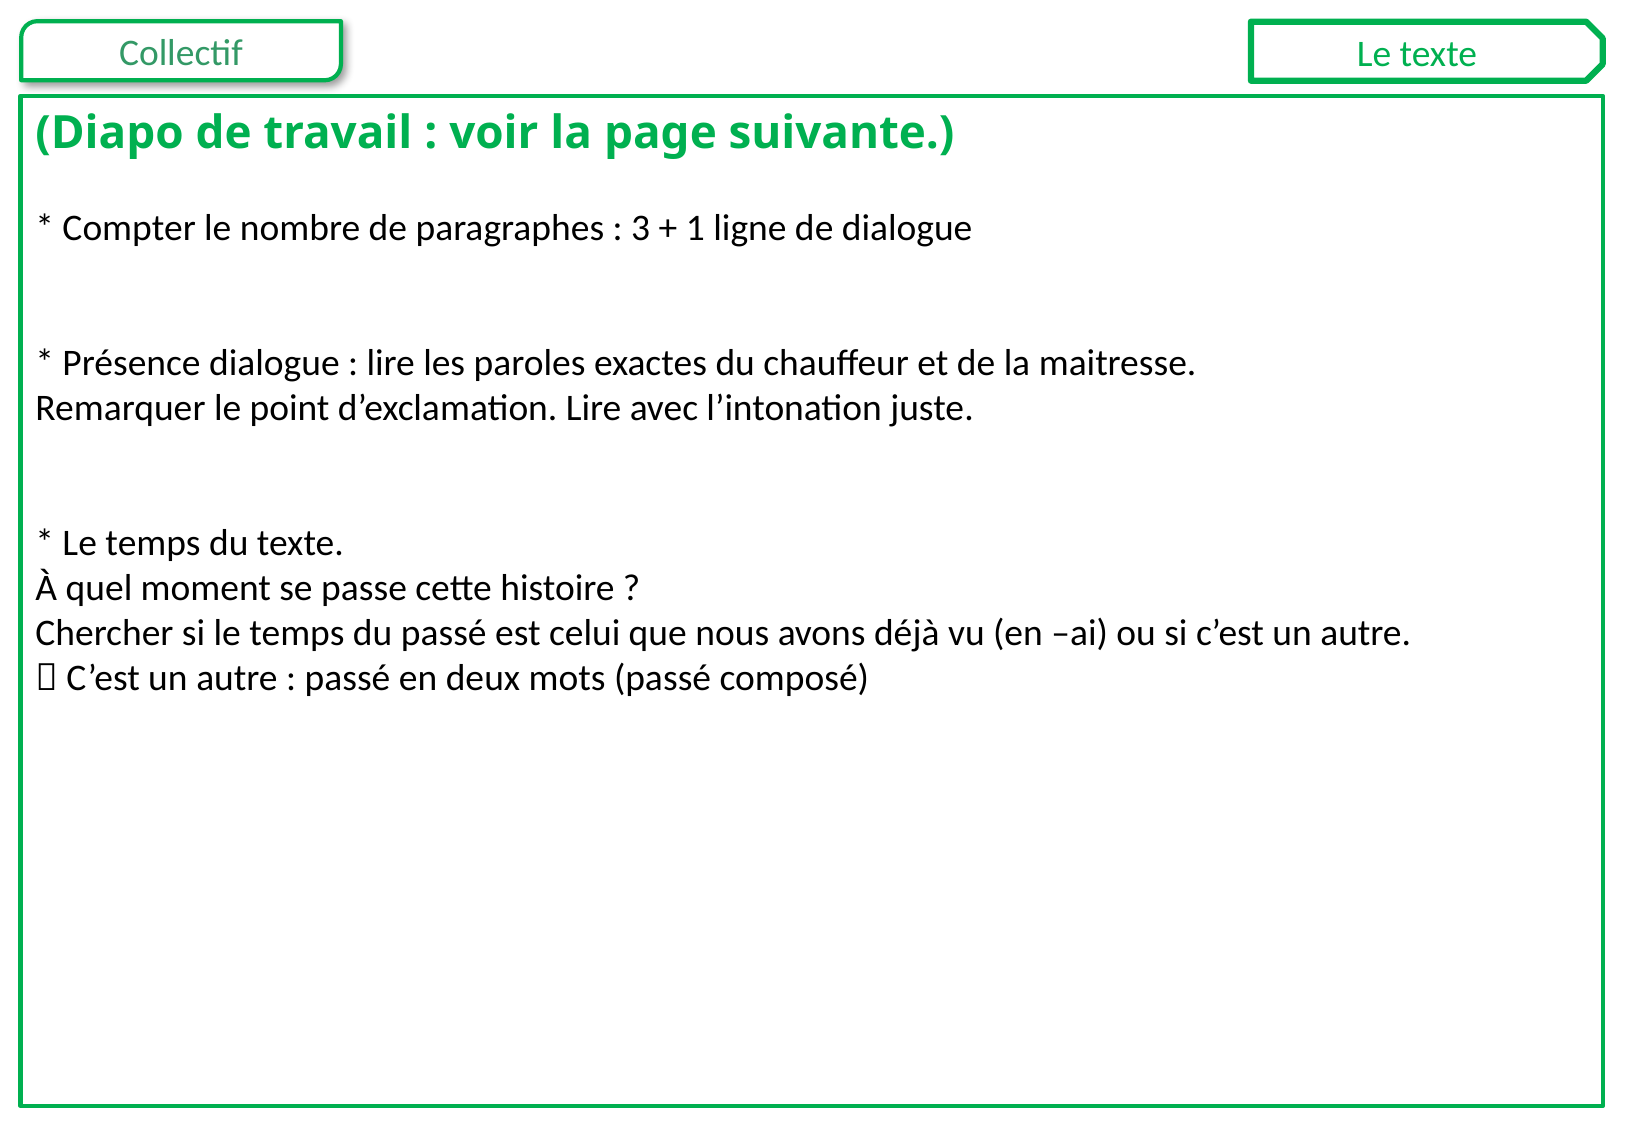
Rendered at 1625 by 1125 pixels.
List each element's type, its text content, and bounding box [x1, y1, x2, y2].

list (Diapo de travail : voir la page suivante.) * Compter le nombre de paragraphes : 3 + 1 ligne de dialogue * Présence dialogue : lire les paroles exactes du chauffeur et de la maitresse. Remarquer le point d’exclamation. Lire avec l’intonation juste. * Le temps du texte. À quel moment se passe cette histoire ? Chercher si le temps du passé est celui que nous avons déjà vu (en –ai) ou si c’est un autre.  C’est un autre : passé en deux mots (passé composé) [18, 94, 1605, 1108]
list Le texte [1250, 21, 1584, 81]
